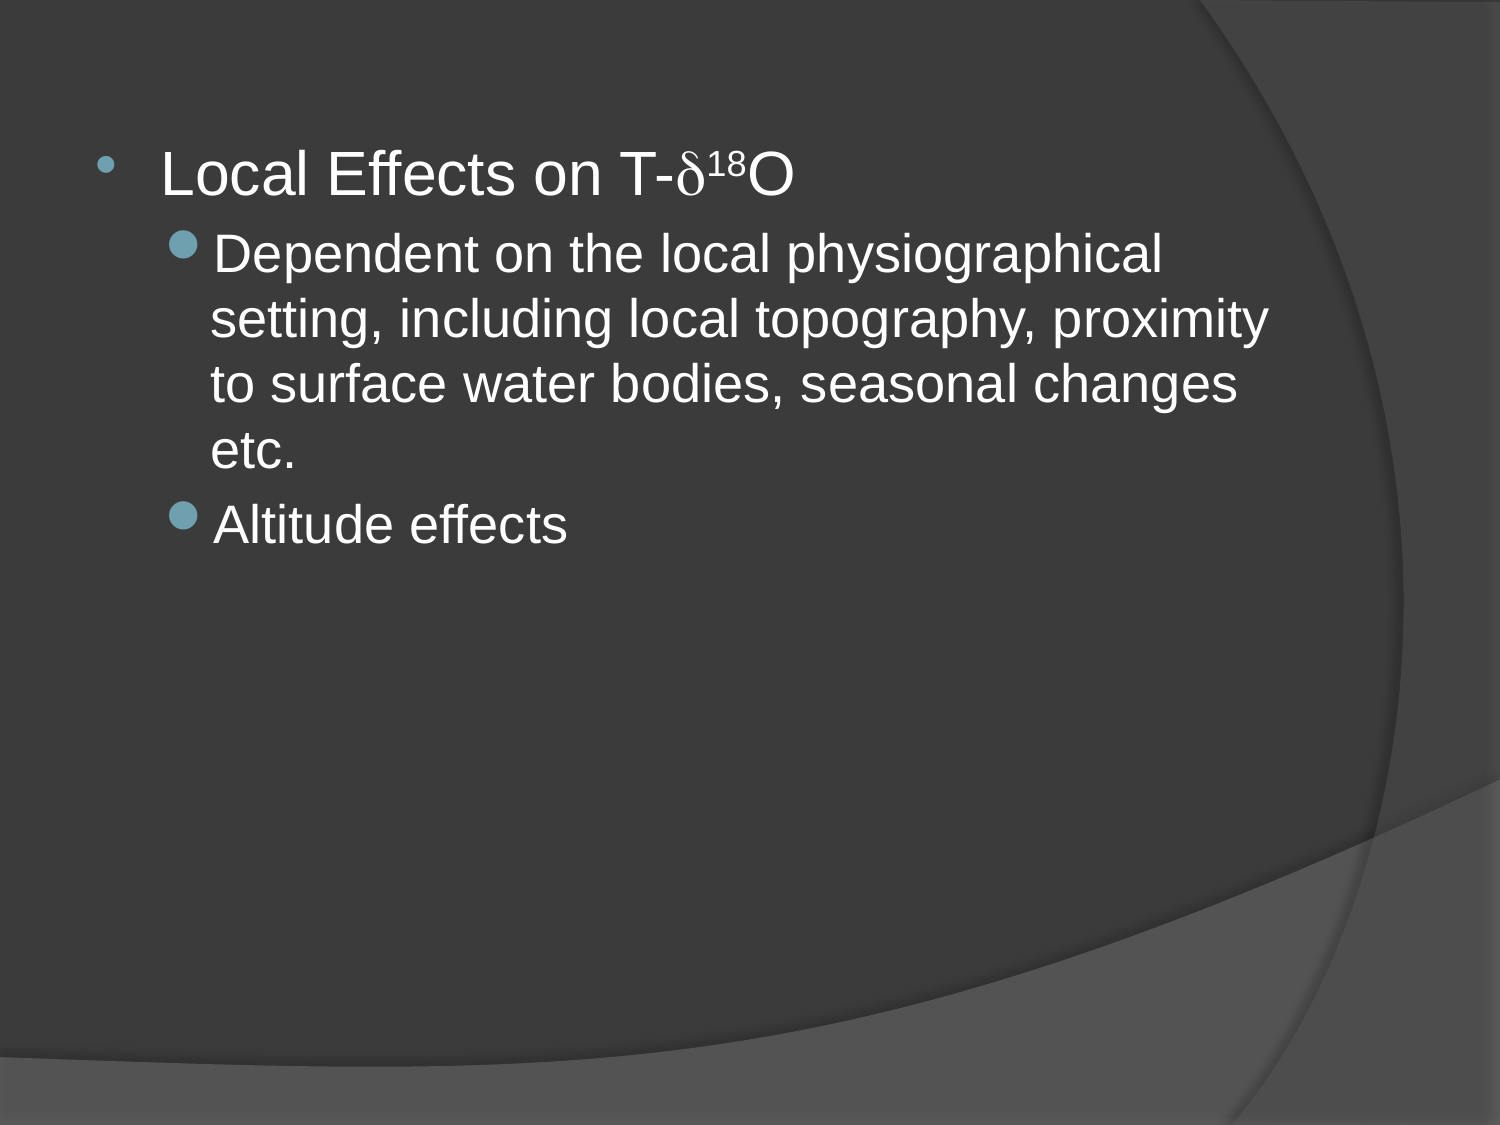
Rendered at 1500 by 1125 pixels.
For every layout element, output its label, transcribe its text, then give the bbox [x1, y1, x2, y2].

list Local Effects on T-d18O Dependent on the local physiographical setting, including local topography, proximity to surface water bodies, seasonal changes etc. Altitude effects [76, 125, 1302, 868]
